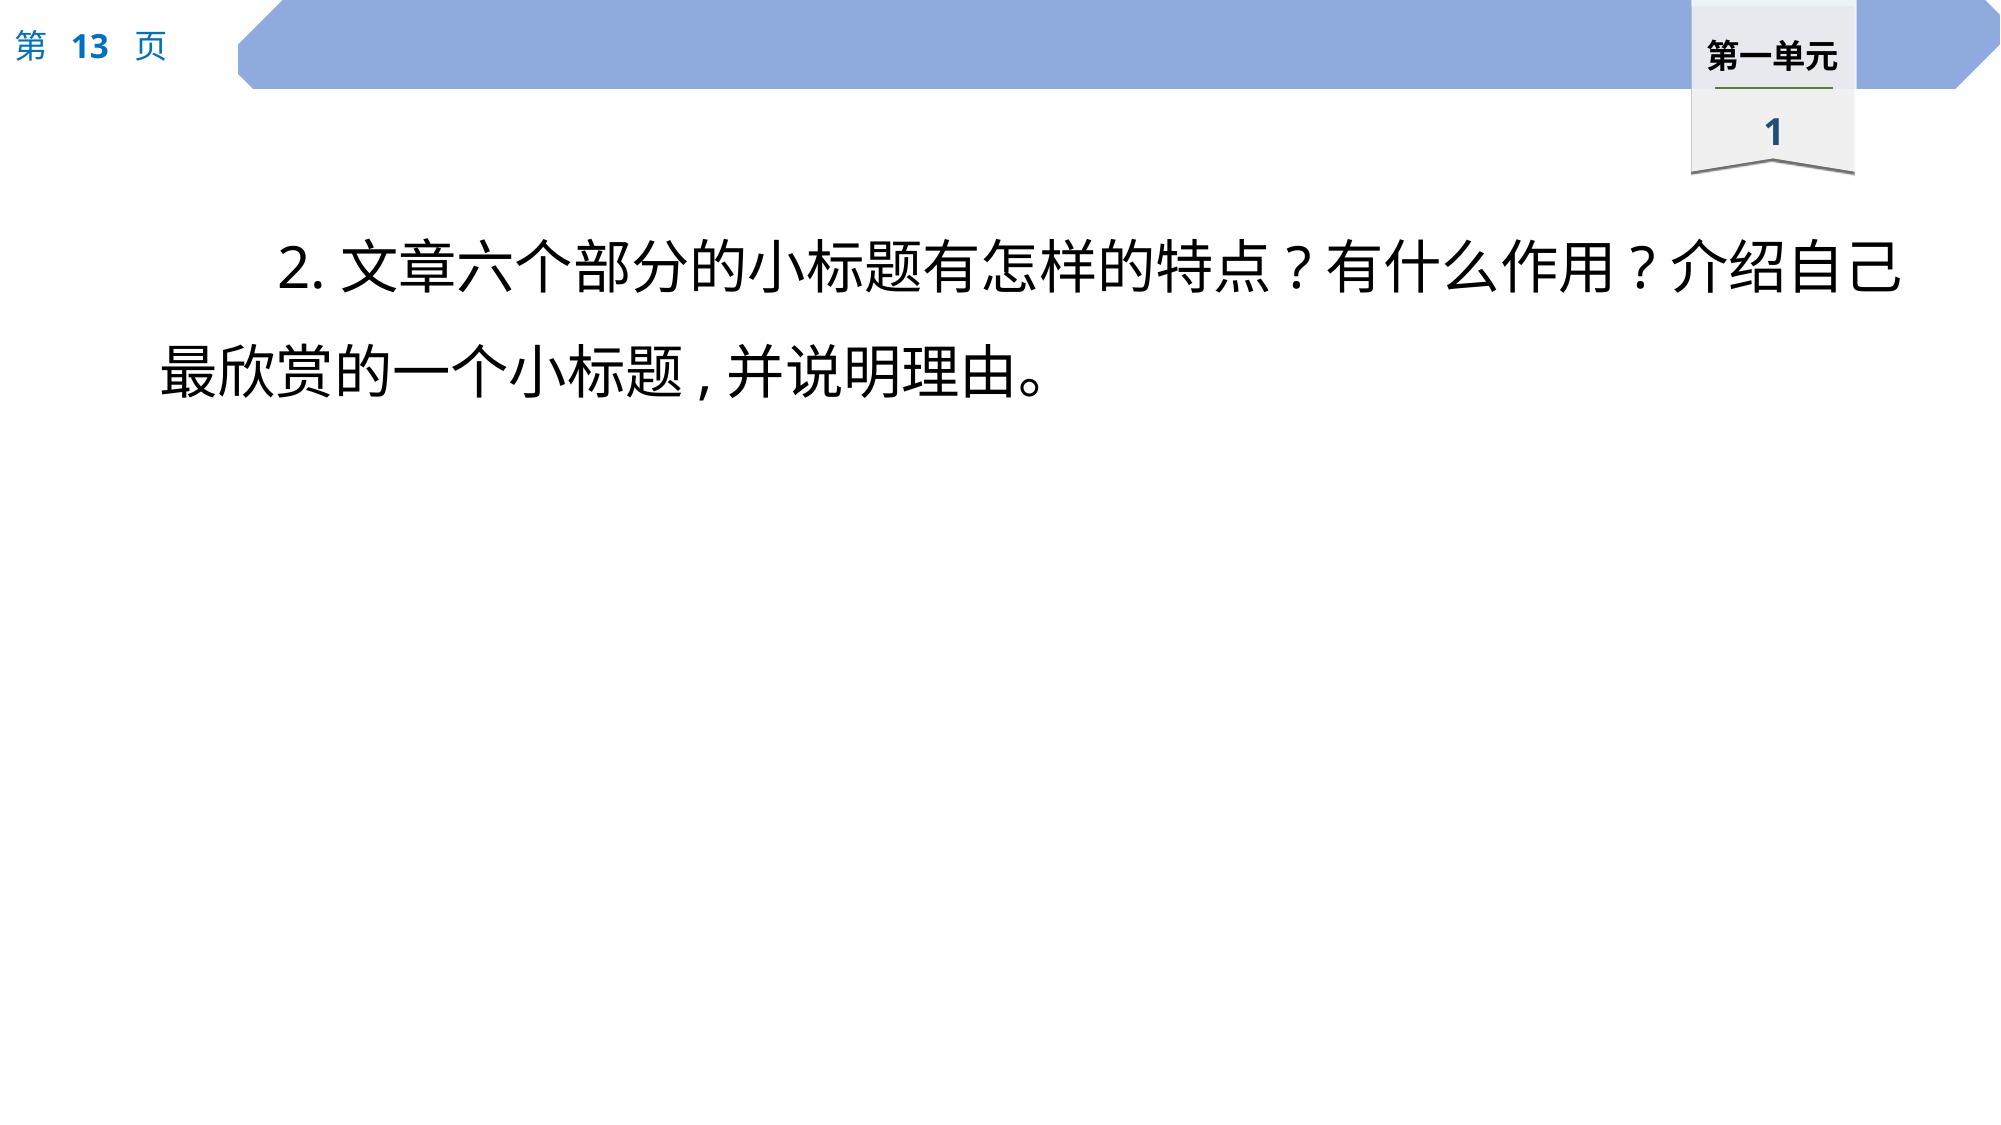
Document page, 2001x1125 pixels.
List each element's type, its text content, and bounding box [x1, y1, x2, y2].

list 2.文章六个部分的小标题有怎样的特点?有什么作用?介绍自己最欣赏的一个小标题,并说明理由。 [144, 187, 1926, 1043]
